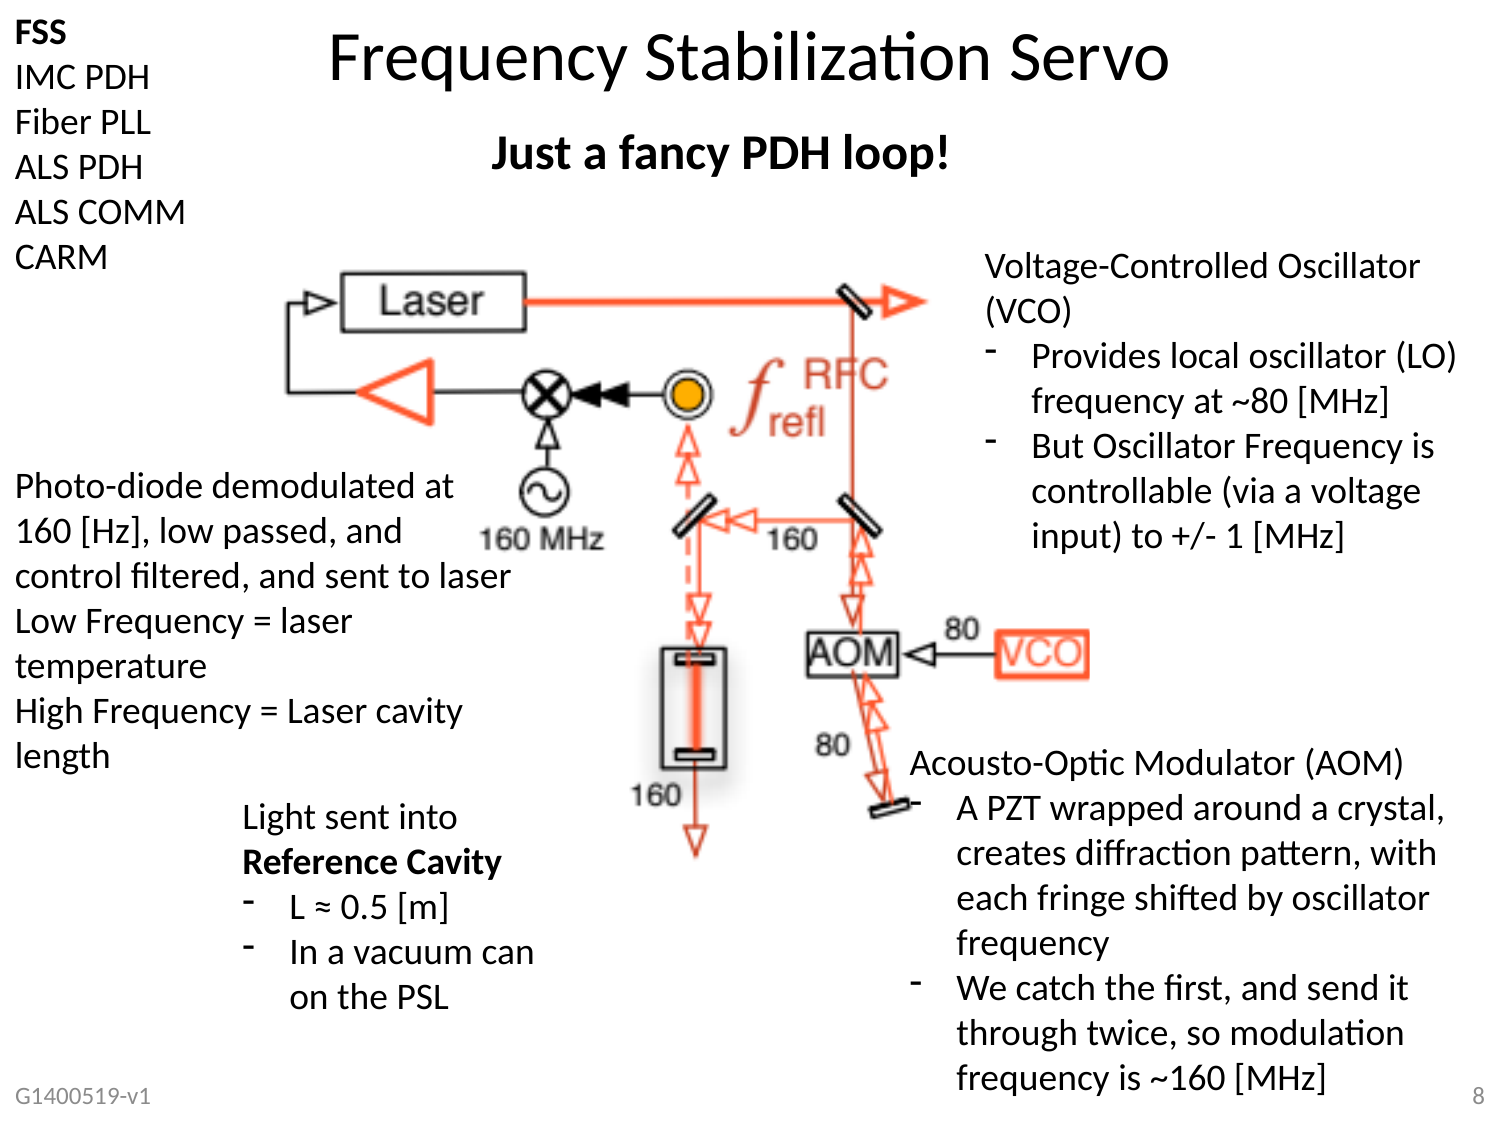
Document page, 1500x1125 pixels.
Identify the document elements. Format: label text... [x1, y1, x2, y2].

text_box Light sent into Reference Cavity L ≈ 0.5 [m] In a vacuum can on the PSL [227, 784, 591, 1025]
slide_number G1400519-v1 [0, 1065, 350, 1125]
text_box Just a fancy PDH loop! [476, 111, 967, 187]
text_box FSS IMC PDH Fiber PLL ALS PDH ALS COMM CARM [0, 0, 228, 285]
text_box Voltage-Controlled Oscillator (VCO) Provides local oscillator (LO) frequency at ~80 [MHz] But Oscillator Frequency is controllable (via a voltage input) to +/- 1 [MHz] [969, 234, 1476, 564]
picture [280, 263, 1090, 878]
text_box Photo-diode demodulated at 160 [Hz], low passed, and control filtered, and sent to laser Low Frequency = laser temperature High Frequency = Laser cavity length [0, 453, 275, 784]
title Frequency Stabilization Servo [228, 1, 1425, 102]
slide_number 8 [1476, 1065, 1500, 1125]
text_box Acousto-Optic Modulator (AOM) A PZT wrapped around a crystal, creates diffraction pattern, with each fringe shifted by oscillator frequency We catch the first, and send it through twice, so modulation frequency is ~160 [MHz] [894, 730, 1476, 1125]
